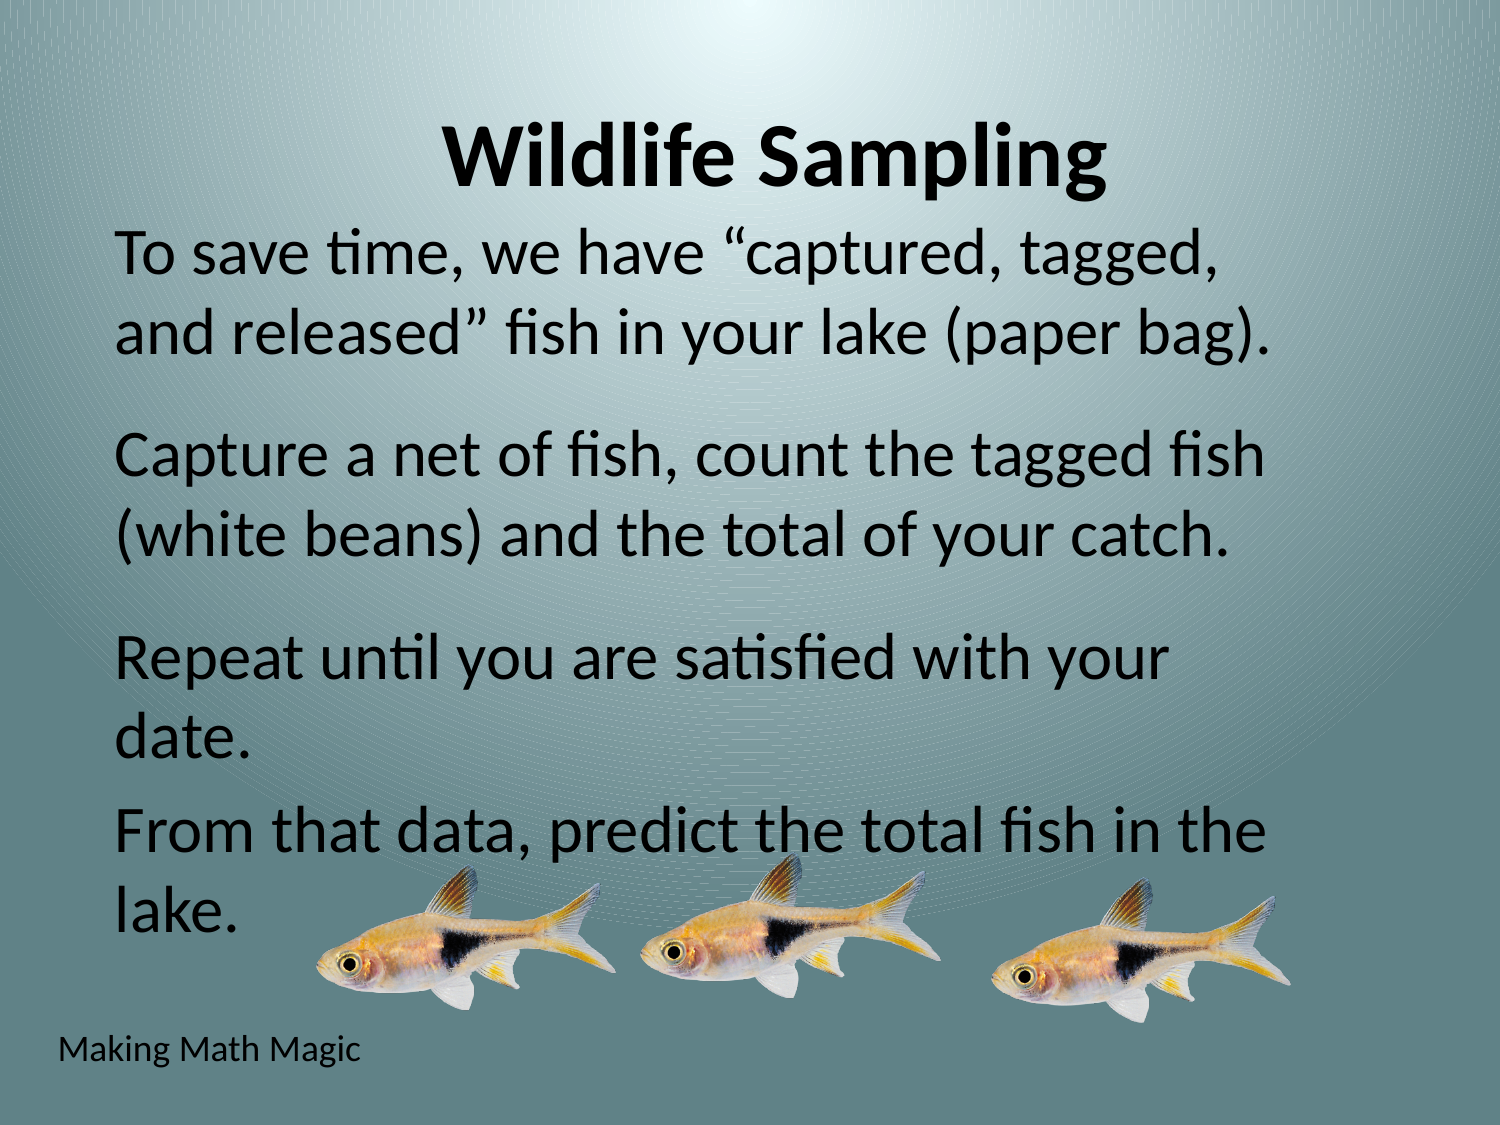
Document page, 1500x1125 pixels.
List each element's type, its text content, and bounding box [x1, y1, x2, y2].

picture [299, 837, 959, 1037]
list To save time, we have “captured, tagged, and released” fish in your lake (paper bag). Capture a net of fish, count the tagged fish (white beans) and the total of your catch. Repeat until you are satisfied with your date. From that data, predict the total fish in the lake. [99, 199, 1313, 756]
text_box Making Math Magic [42, 1016, 531, 1077]
picture [974, 862, 1309, 1050]
title Wildlife Sampling [99, 0, 1451, 301]
